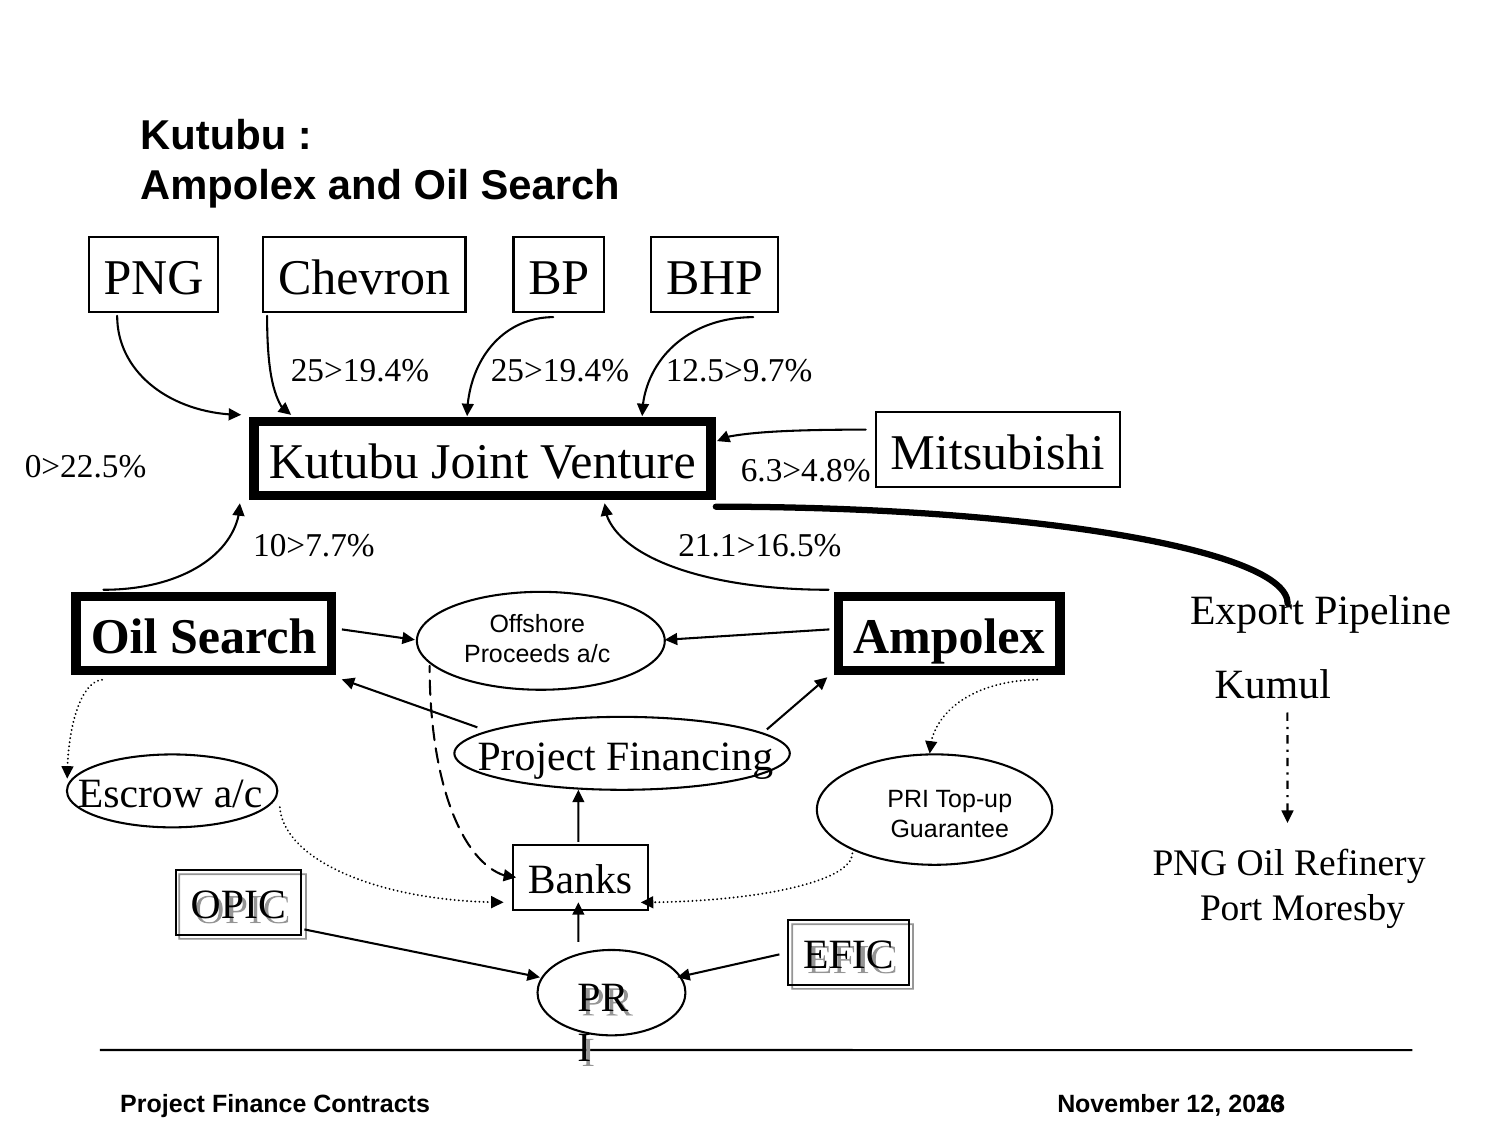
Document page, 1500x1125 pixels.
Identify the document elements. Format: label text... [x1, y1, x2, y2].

text_box Offshore Proceeds a/c [399, 599, 675, 675]
text_box Ampolex [838, 604, 1060, 671]
text_box [544, 716, 700, 721]
text_box [279, 803, 504, 909]
text_box Oil Search [76, 596, 332, 671]
text_box [572, 902, 585, 942]
text_box 25>19.4% [475, 340, 645, 396]
text_box [103, 503, 245, 590]
text_box [816, 778, 837, 841]
text_box BP [513, 237, 605, 312]
text_box [844, 754, 1025, 774]
text_box [276, 396, 292, 415]
text_box [547, 786, 697, 790]
text_box 0>22.5% [10, 437, 162, 492]
text_box Escrow a/c [63, 772, 122, 824]
text_box [640, 853, 853, 909]
text_box BHP [651, 237, 778, 312]
text_box Chevron [263, 237, 466, 312]
text_box [496, 317, 554, 340]
text_box Project Financing [517, 721, 789, 786]
text_box [341, 677, 431, 712]
text_box [537, 949, 686, 1025]
text_box [684, 571, 715, 579]
text_box [476, 591, 606, 599]
text_box [66, 754, 278, 828]
text_box [461, 373, 554, 417]
text_box Mitsubishi [875, 412, 1120, 487]
text_box [517, 675, 630, 690]
text_box [715, 506, 1263, 604]
text_box 6.3>4.8% [726, 440, 886, 496]
text_box PNG Oil Refinery Port Moresby [1137, 830, 1479, 935]
text_box [675, 629, 830, 646]
text_box Kutubu Joint Venture [253, 421, 711, 496]
text_box 21.1>16.5% [663, 515, 715, 571]
text_box PNG [88, 237, 219, 312]
text_box Kumul [1199, 650, 1346, 715]
text_box [304, 929, 540, 981]
text_box 12.5>9.7% [650, 340, 828, 436]
text_box [1281, 810, 1294, 823]
text_box Escrow a/c [224, 758, 278, 789]
text_box [766, 677, 828, 730]
text_box [636, 378, 650, 417]
text_box [267, 315, 292, 393]
text_box [429, 675, 517, 882]
text_box [925, 679, 1042, 754]
text_box [61, 679, 104, 779]
text_box [117, 315, 242, 421]
text_box [854, 850, 1015, 865]
text_box PRI [562, 962, 657, 1077]
text_box Escrow a/c [222, 793, 278, 824]
text_box [680, 317, 754, 340]
text_box [717, 429, 867, 442]
text_box [572, 789, 585, 842]
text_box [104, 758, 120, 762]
text_box 10>7.7% [238, 515, 390, 571]
text_box Banks [513, 845, 648, 910]
text_box [600, 503, 829, 563]
text_box Export Pipeline [1175, 575, 1500, 640]
text_box EFIC [788, 920, 909, 985]
title Kutubu : Ampolex and Oil Search [124, 99, 1288, 226]
text_box 25>19.4% [275, 340, 445, 396]
text_box [677, 954, 780, 981]
text_box PRI Top-up Guarantee [837, 774, 1063, 850]
text_box OPIC [175, 870, 301, 935]
